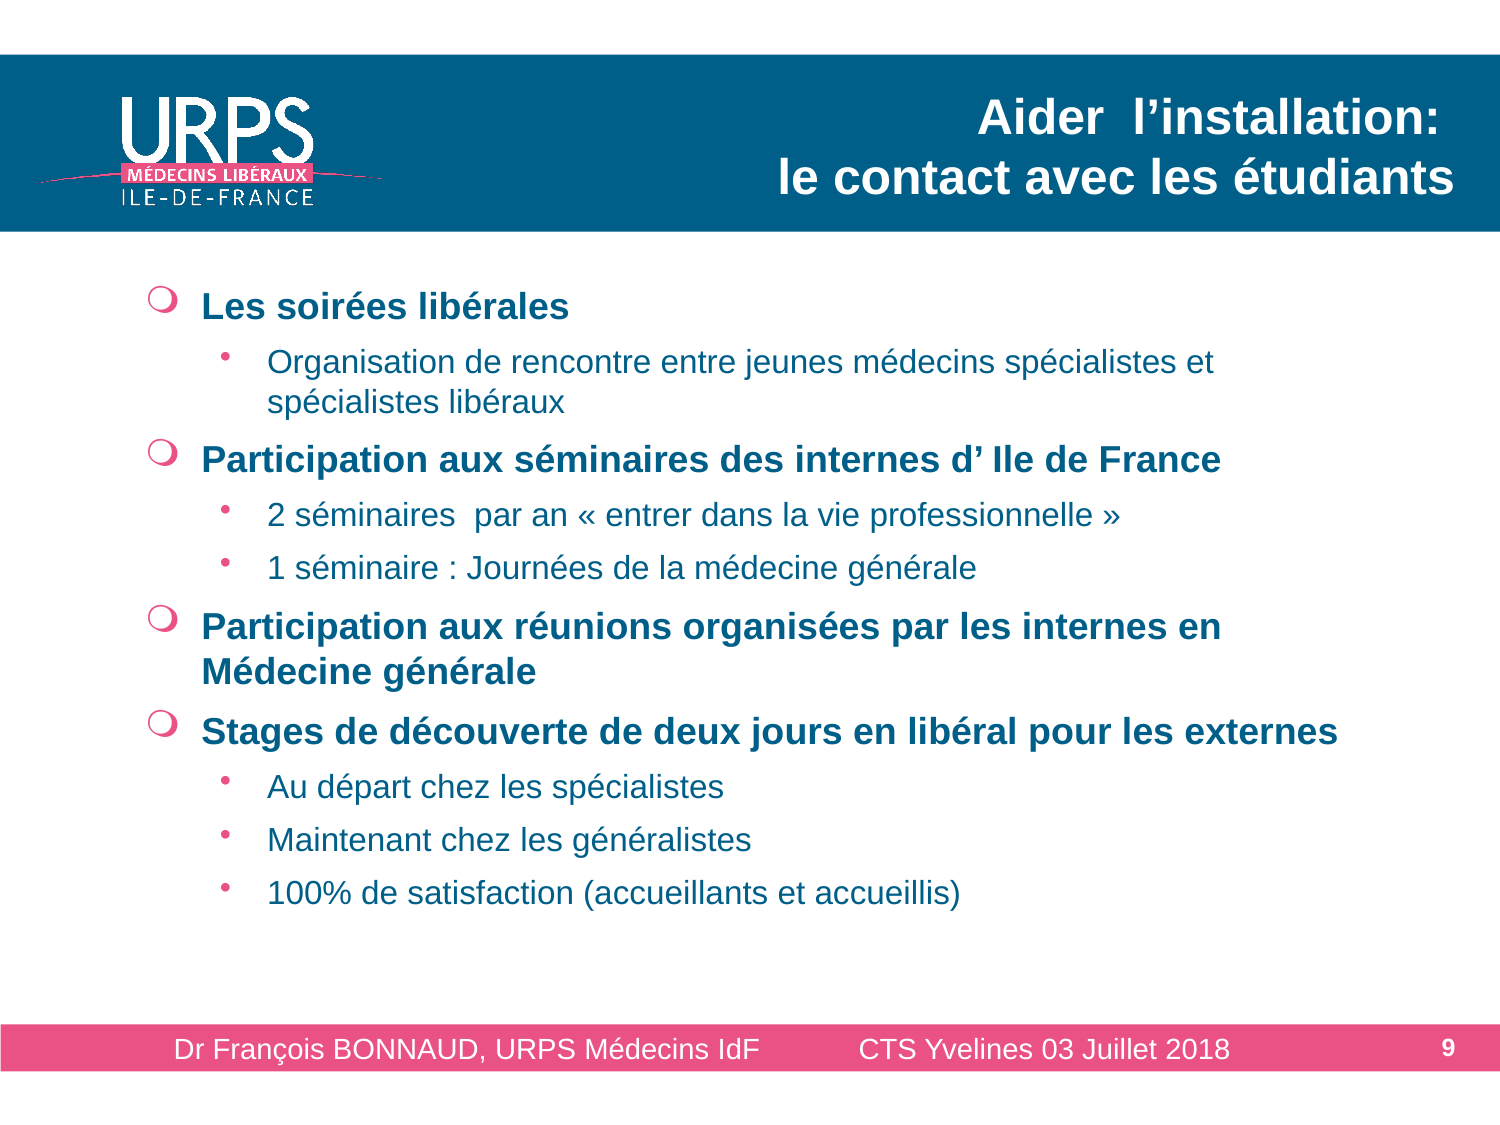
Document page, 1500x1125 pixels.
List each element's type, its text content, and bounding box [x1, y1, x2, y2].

picture [174, 190, 179, 205]
footer Dr François BONNAUD, URPS Médecins IdF CTS Yvelines 03 Juillet 2018 [64, 1022, 1341, 1071]
picture [304, 190, 311, 205]
picture [192, 190, 199, 205]
title Aider l’installation: le contact avec les étudiants [389, 55, 1471, 234]
picture [146, 190, 154, 205]
list Les soirées libérales Organisation de rencontre entre jeunes médecins spécialistes et spécialistes libéraux Participation aux séminaires des internes d’ Ile de France 2 séminaires par an « entrer dans la vie professionnelle » 1 séminaire : Journées de la médecine générale Participation aux réunions organisées par les internes en Médecine générale Stages de découverte de deux jours en libéral pour les externes Au départ chez les spécialistes Maintenant chez les généralistes 100% de satisfaction (accueillants et accueillis) [130, 274, 1370, 984]
slide_number 9 [1120, 1024, 1471, 1072]
picture [108, 98, 313, 183]
